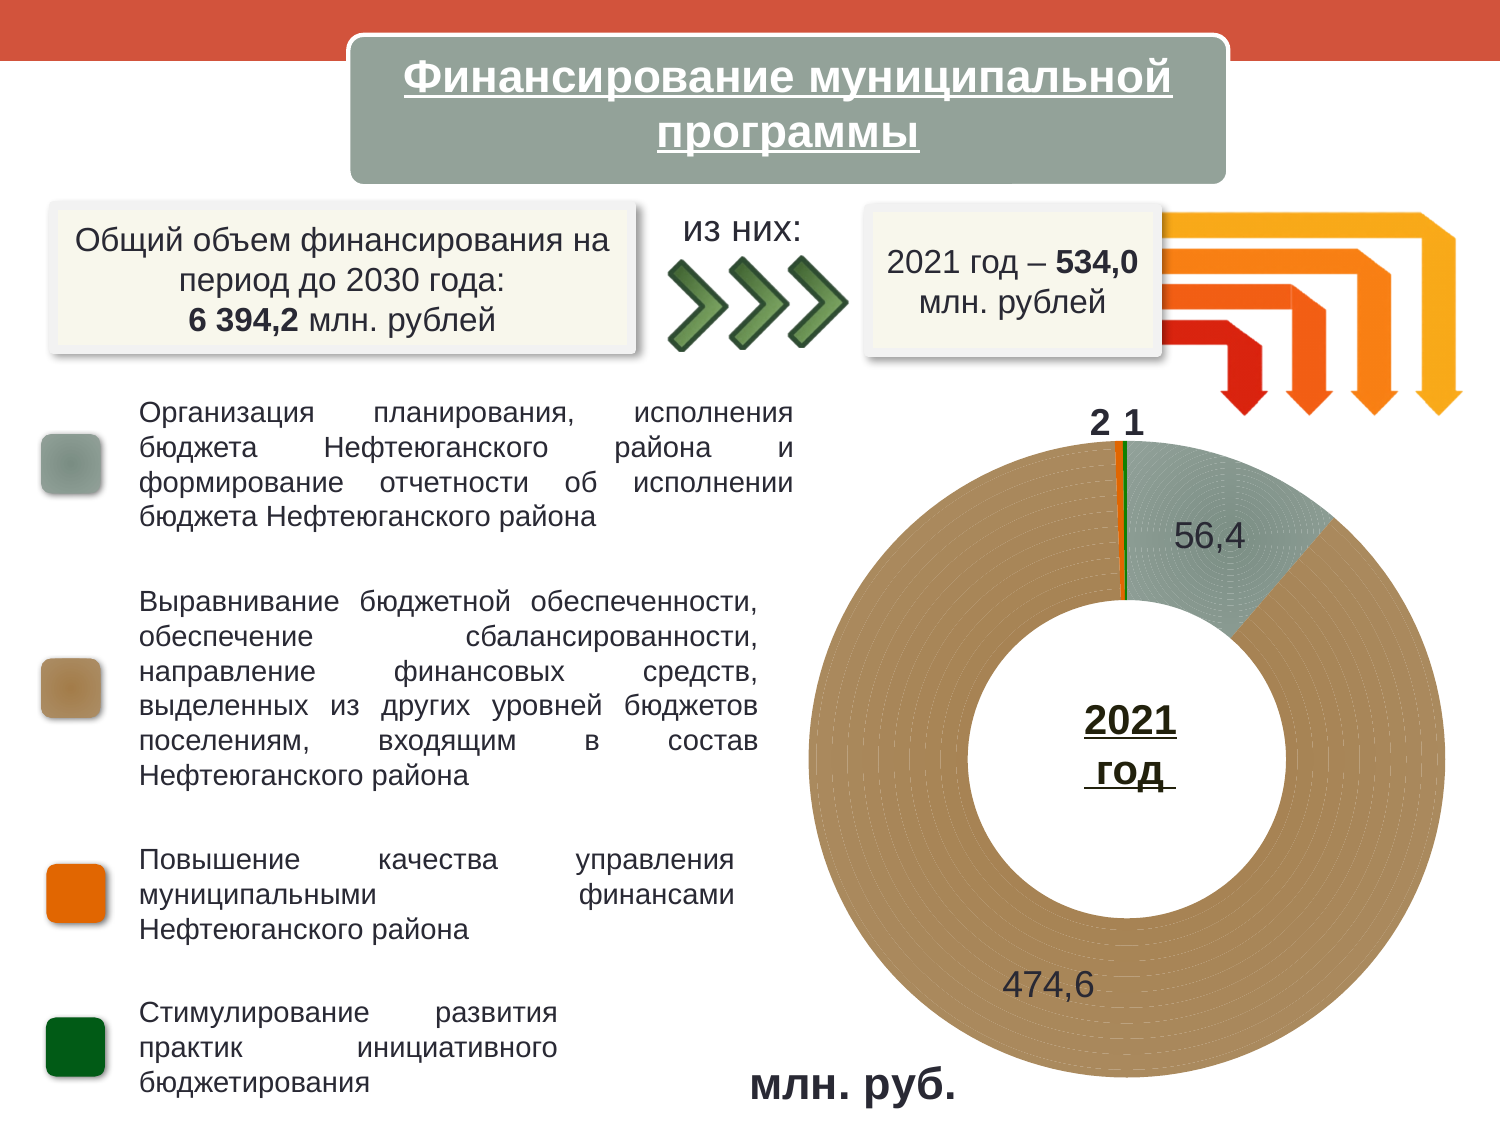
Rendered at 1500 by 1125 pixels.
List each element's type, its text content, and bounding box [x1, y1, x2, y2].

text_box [348, 34, 1229, 187]
text_box 2021 год – 534,0 млн. рублей [866, 206, 1148, 354]
picture [1093, 137, 1500, 573]
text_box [40, 380, 1474, 1125]
text_box из них: [667, 196, 828, 254]
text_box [666, 255, 916, 352]
picture [0, 0, 1500, 61]
text_box Общий объем финансирования на период до 2030 года: 6 394,2 млн. рублей [51, 203, 634, 352]
